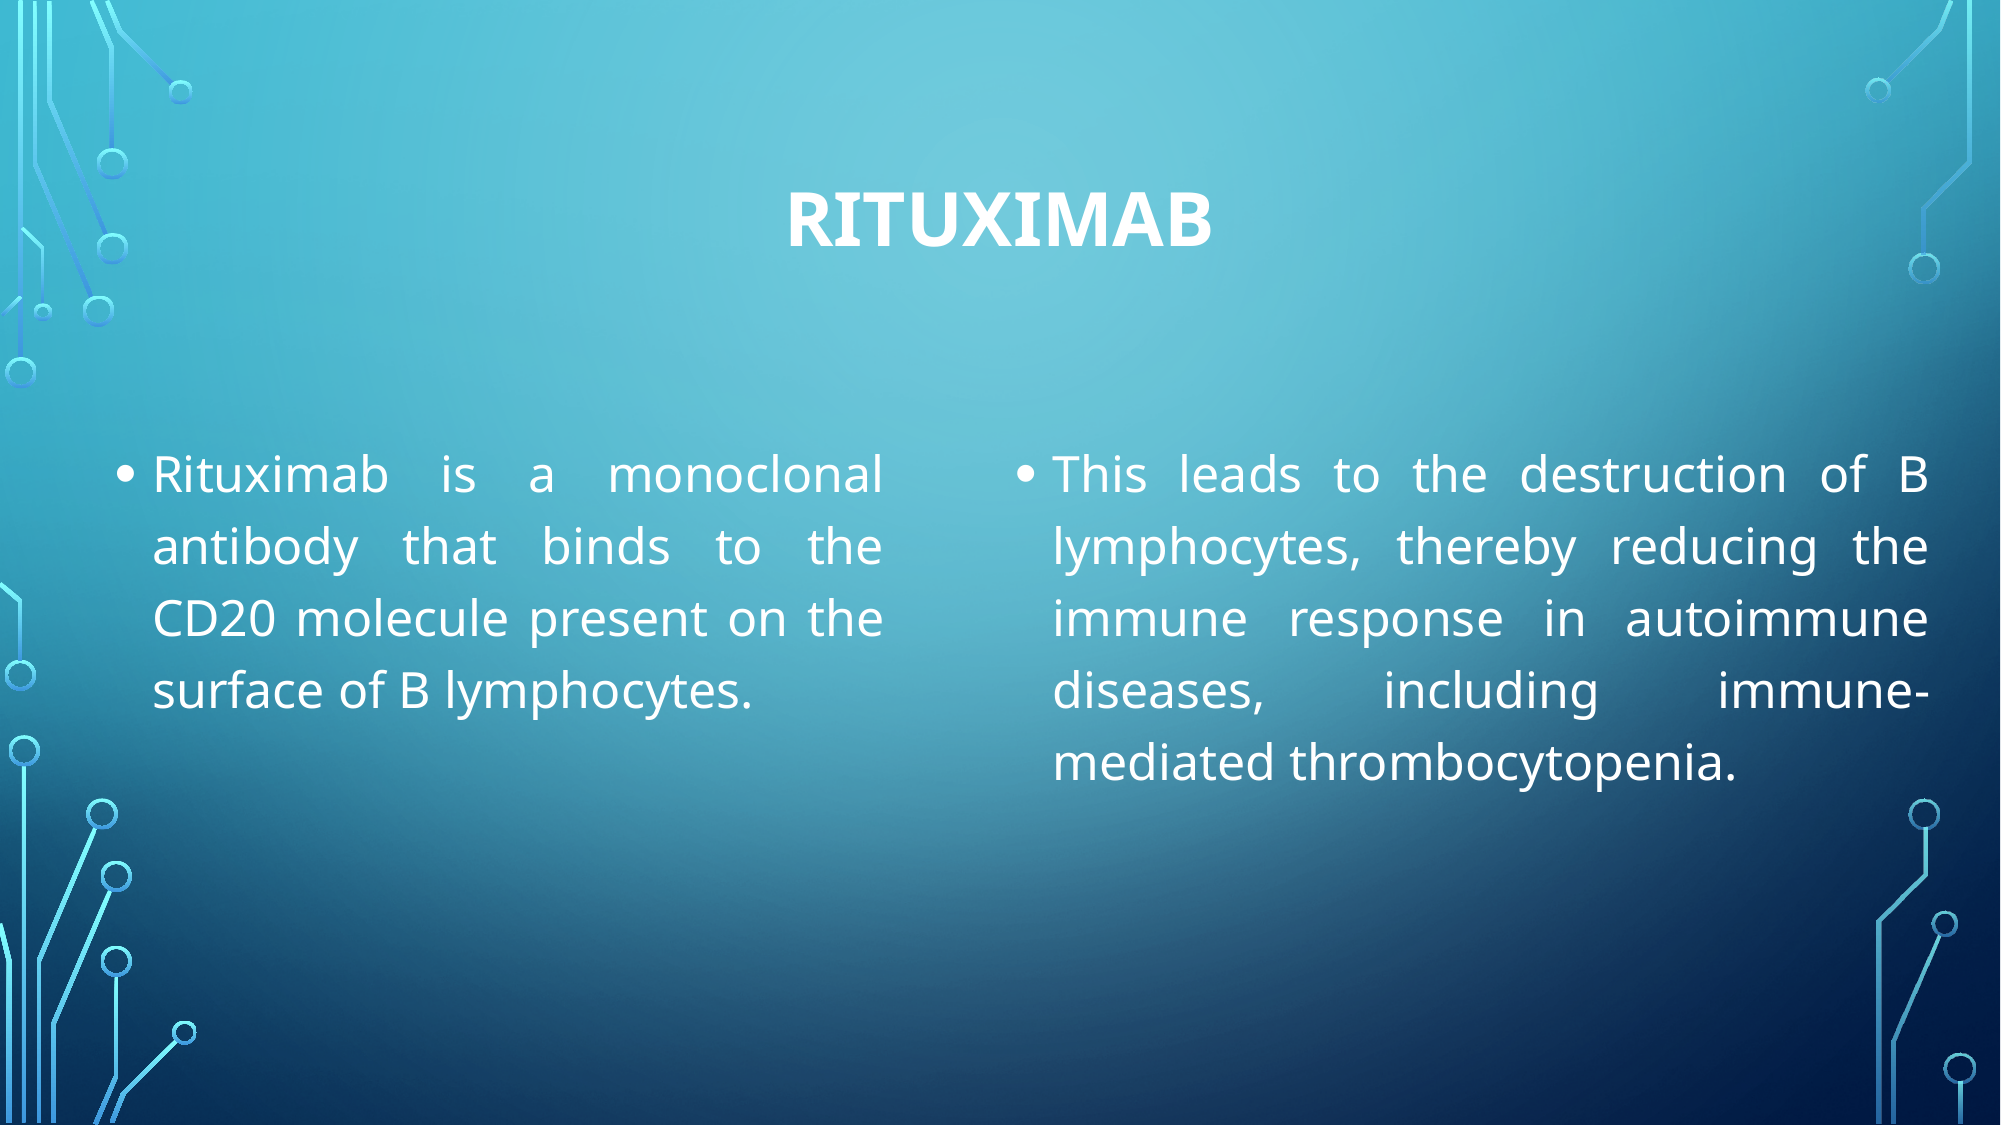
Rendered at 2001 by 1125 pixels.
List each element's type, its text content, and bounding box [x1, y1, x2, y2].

list This leads to the destruction of B lymphocytes, thereby reducing the immune response in autoimmune diseases, including immune-mediated thrombocytopenia. [999, 423, 1946, 879]
list Rituximab is a monoclonal antibody that binds to the CD20 molecule present on the surface of B lymphocytes. [99, 423, 900, 800]
title Rituximab [187, 101, 1813, 344]
